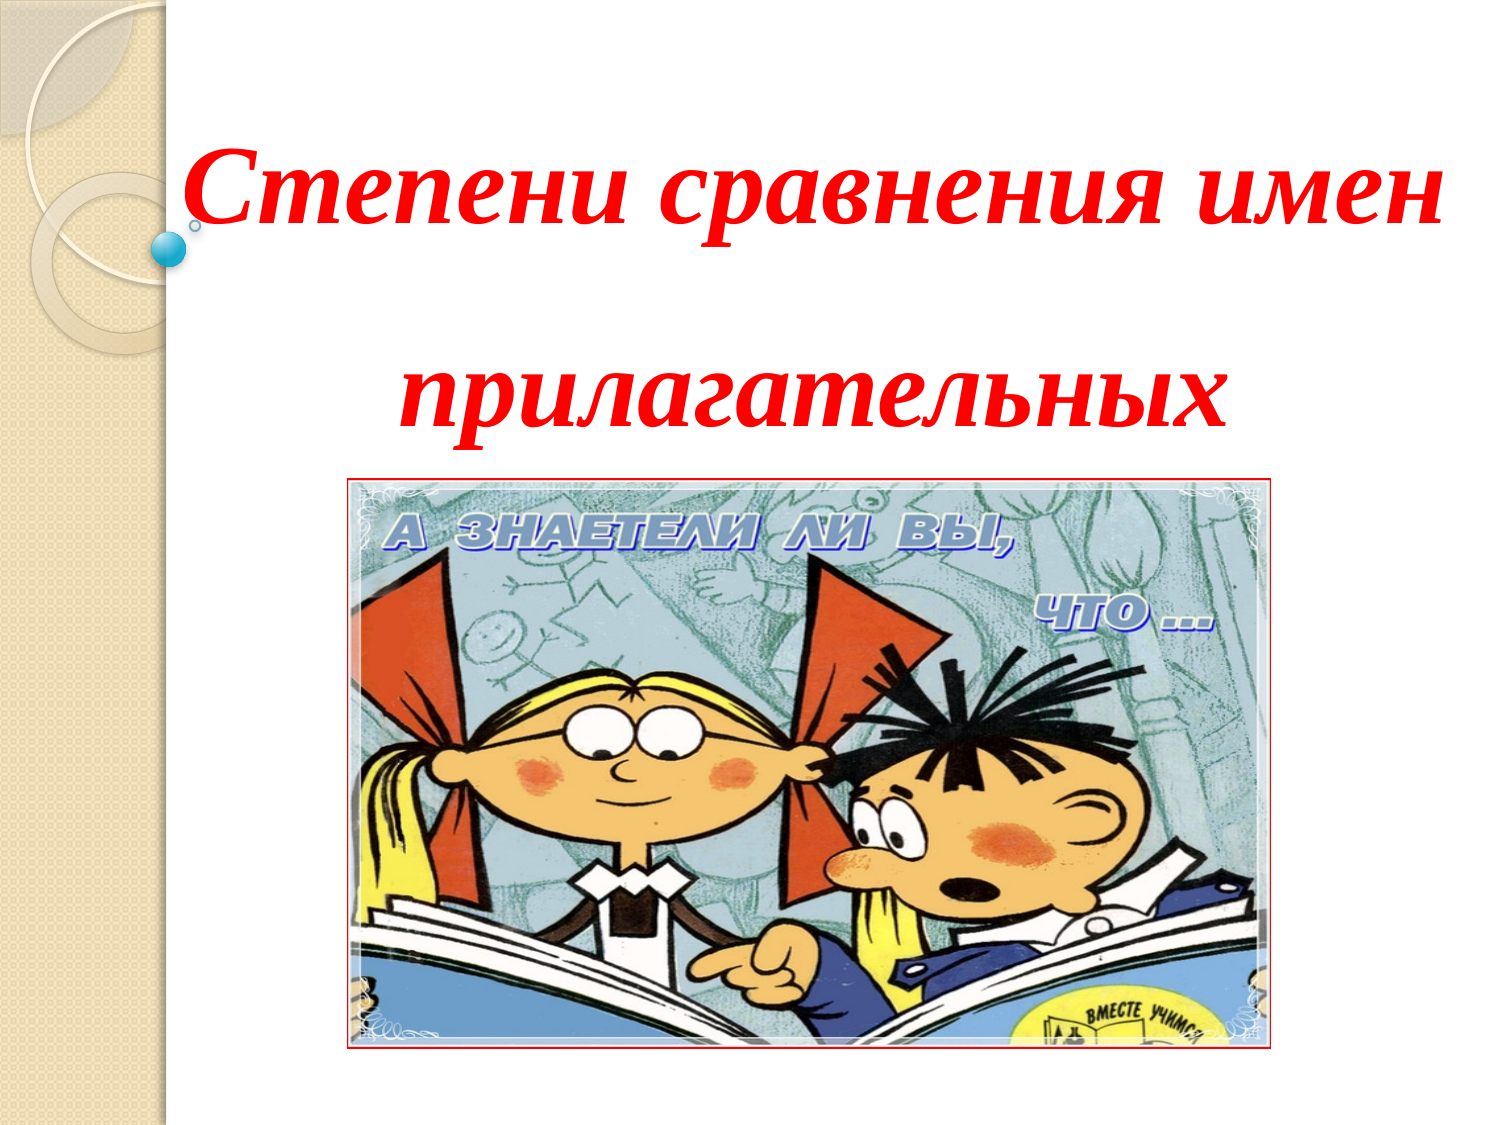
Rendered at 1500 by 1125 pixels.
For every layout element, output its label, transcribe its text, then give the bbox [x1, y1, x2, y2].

picture [348, 479, 1270, 1048]
title Степени сравнения имен прилагательных [159, 30, 1471, 457]
